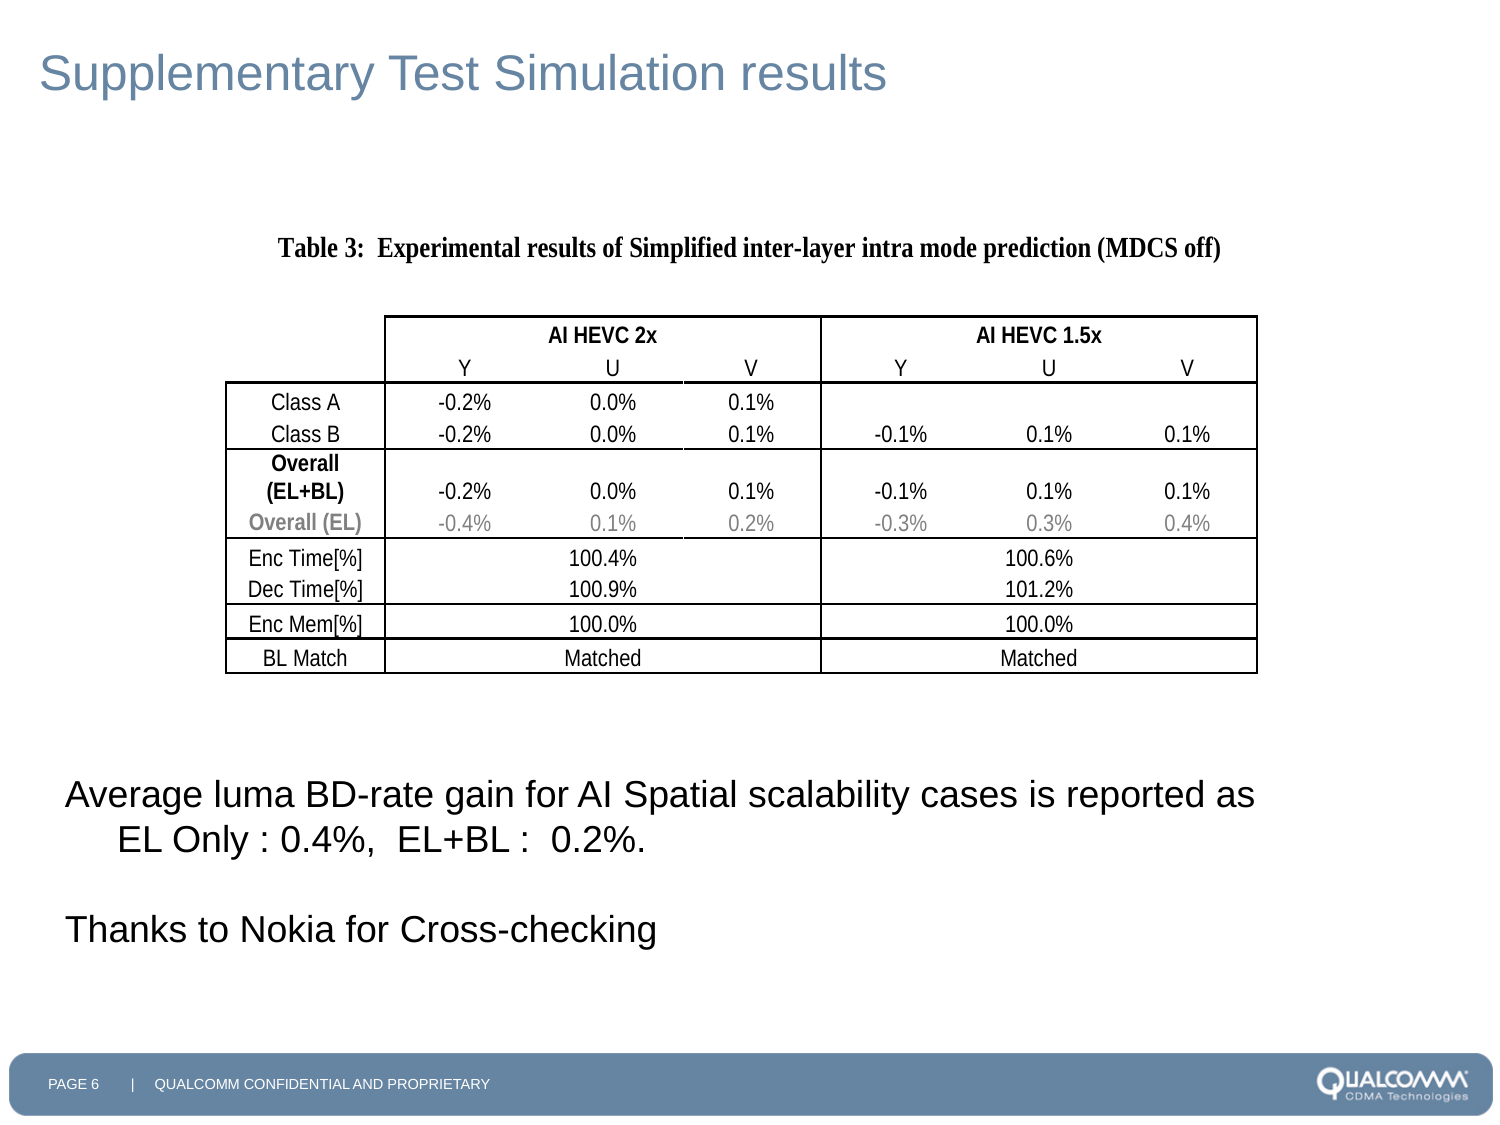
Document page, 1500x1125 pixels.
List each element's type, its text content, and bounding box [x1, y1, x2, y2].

picture [0, 1048, 1500, 1125]
text_box Average luma BD-rate gain for AI Spatial scalability cases is reported as EL Only : 0.4%, EL+BL : 0.2%. Thanks to Nokia for Cross-checking [50, 762, 1425, 1003]
title Supplementary Test Simulation results [23, 44, 1457, 138]
picture [212, 212, 1285, 726]
